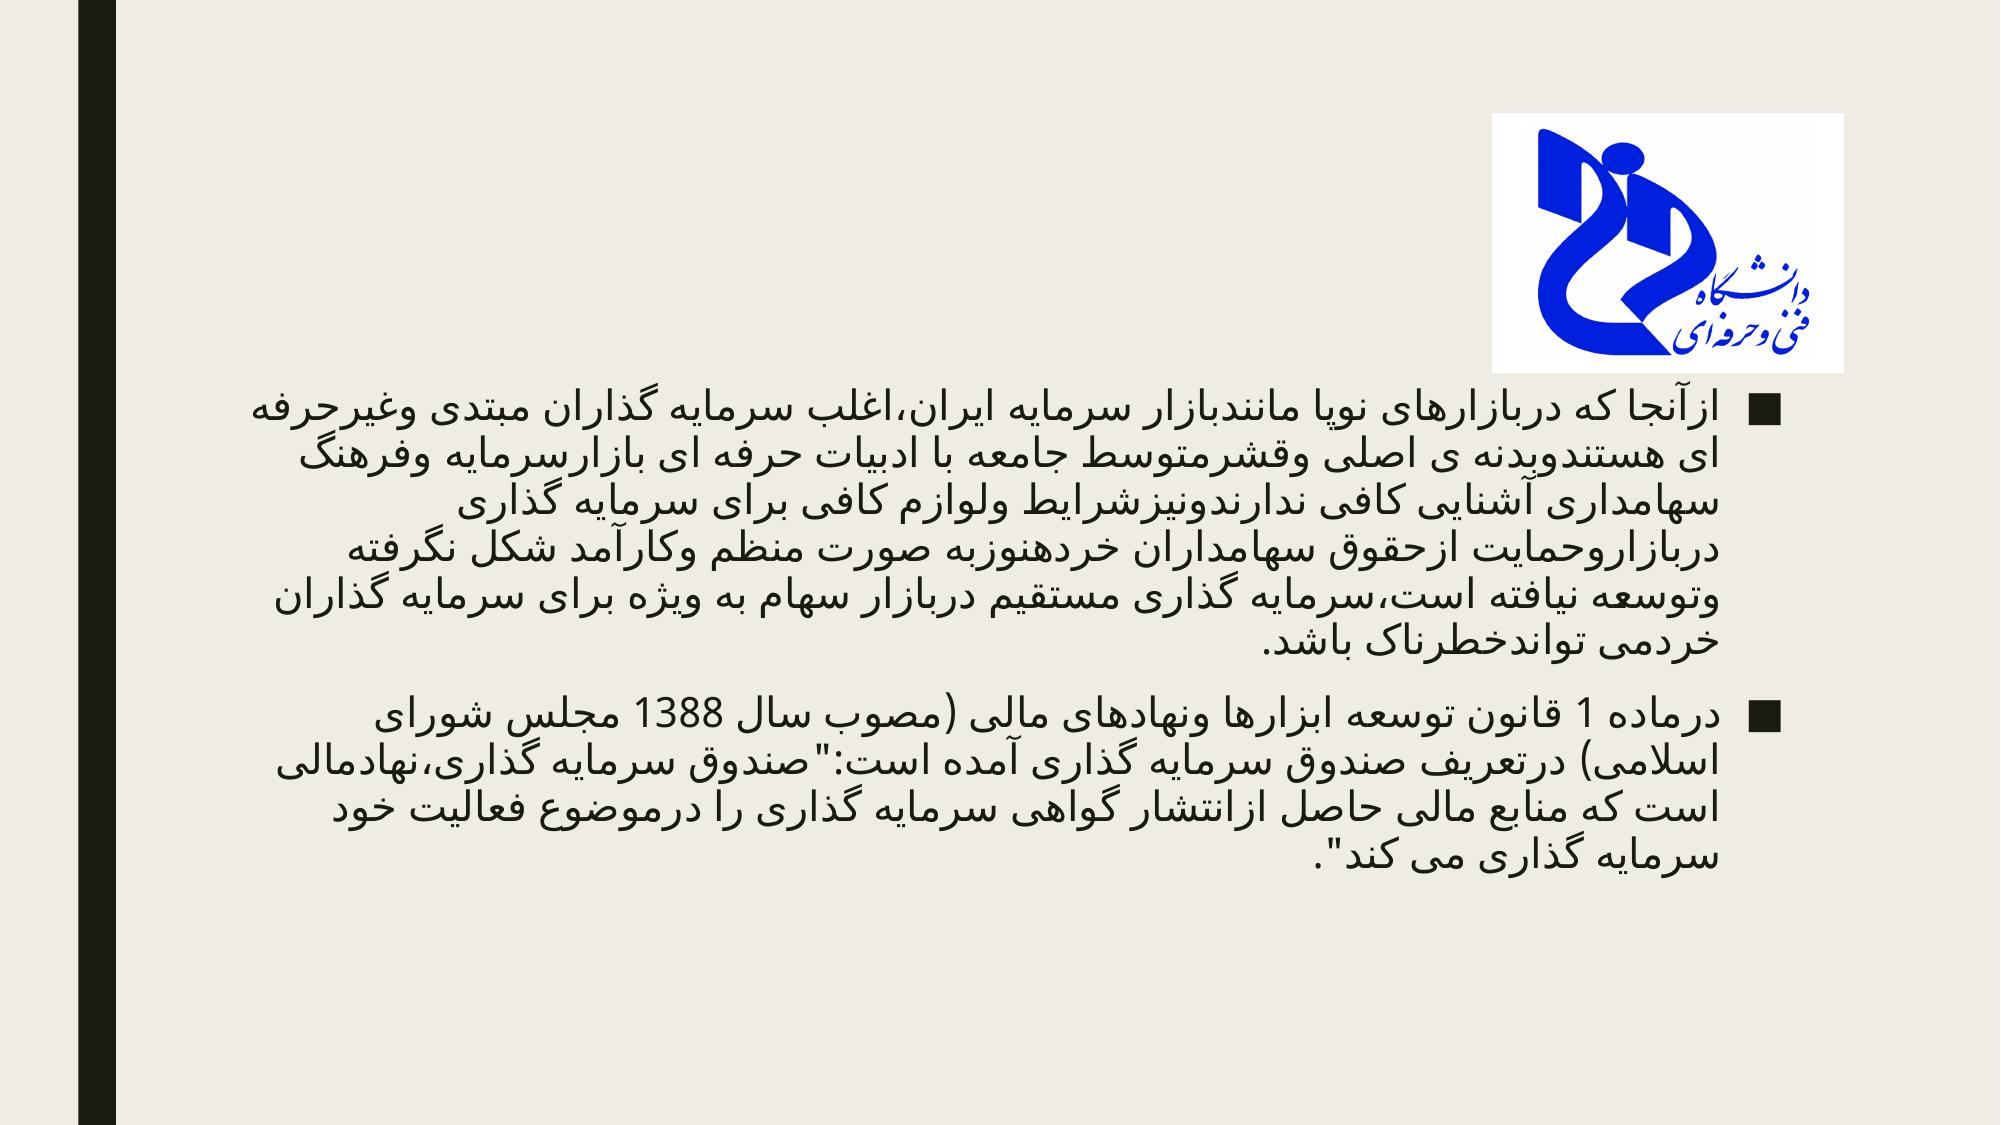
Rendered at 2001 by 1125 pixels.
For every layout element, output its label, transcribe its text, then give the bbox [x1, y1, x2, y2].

picture [1491, 112, 1847, 375]
list ازآنجا که دربازارهای نوپا مانندبازار سرمایه ایران،اغلب سرمایه گذاران مبتدی وغیرحرفه ای هستندوبدنه ی اصلی وقشرمتوسط جامعه با ادبیات حرفه ای بازارسرمایه وفرهنگ سهامداری آشنایی کافی ندارندونیزشرایط ولوازم کافی برای سرمایه گذاری دربازاروحمایت ازحقوق سهامداران خردهنوزبه صورت منظم وکارآمد شکل نگرفته وتوسعه نیافته است،سرمایه گذاری مستقیم دربازار سهام به ویژه برای سرمایه گذاران خردمی تواندخطرناک باشد. درماده 1 قانون توسعه ابزارها ونهادهای مالی (مصوب سال 1388 مجلس شورای اسلامی) درتعریف صندوق سرمایه گذاری آمده است:"صندوق سرمایه گذاری،نهادمالی است که منابع مالی حاصل ازانتشار گواهی سرمایه گذاری را درموضوع فعالیت خود سرمایه گذاری می کند". [225, 375, 1800, 963]
